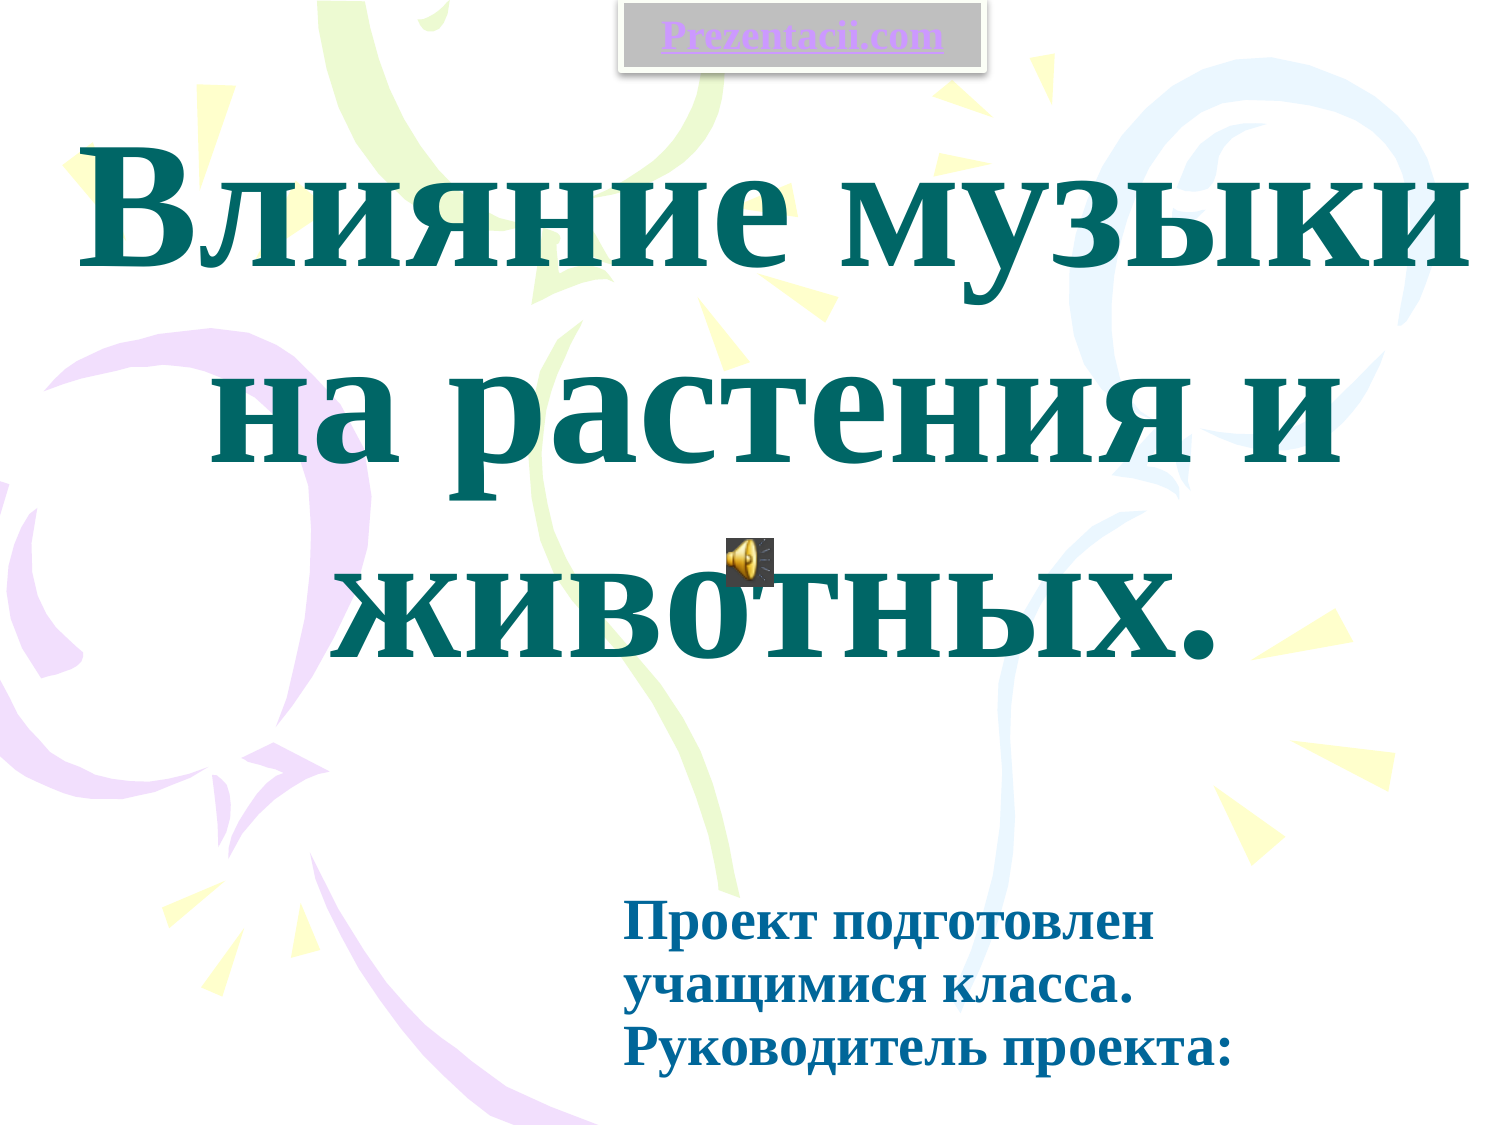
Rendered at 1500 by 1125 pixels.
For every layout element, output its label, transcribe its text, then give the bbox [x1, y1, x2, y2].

text_box Prezentacii.com [618, 0, 987, 73]
picture [724, 537, 776, 588]
title Влияние музыки на растения и животных. [52, 30, 1500, 705]
subtitle Проект подготовлен учащимися класса. Руководитель проекта: [608, 881, 1465, 1099]
